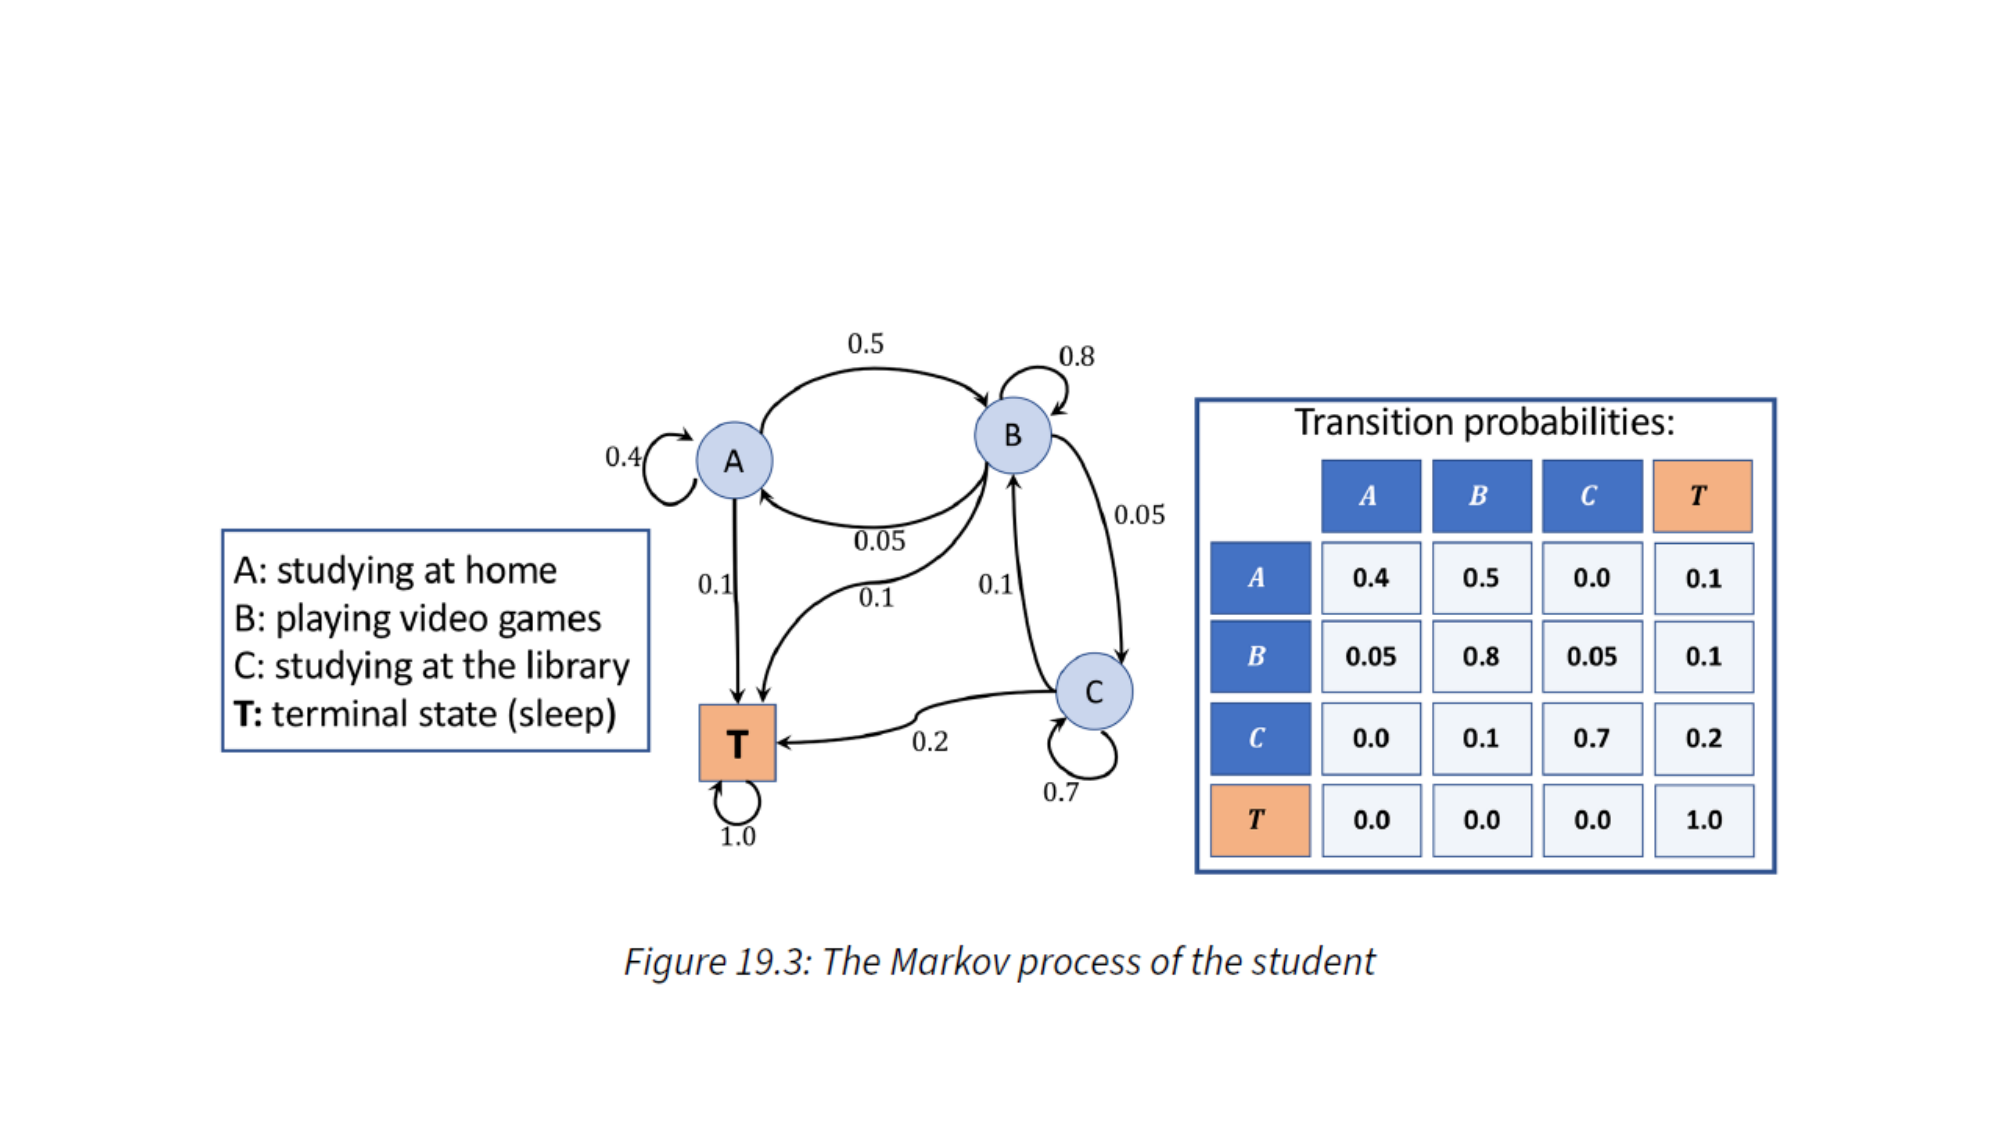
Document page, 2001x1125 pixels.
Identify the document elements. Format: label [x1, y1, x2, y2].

list [206, 316, 1794, 997]
